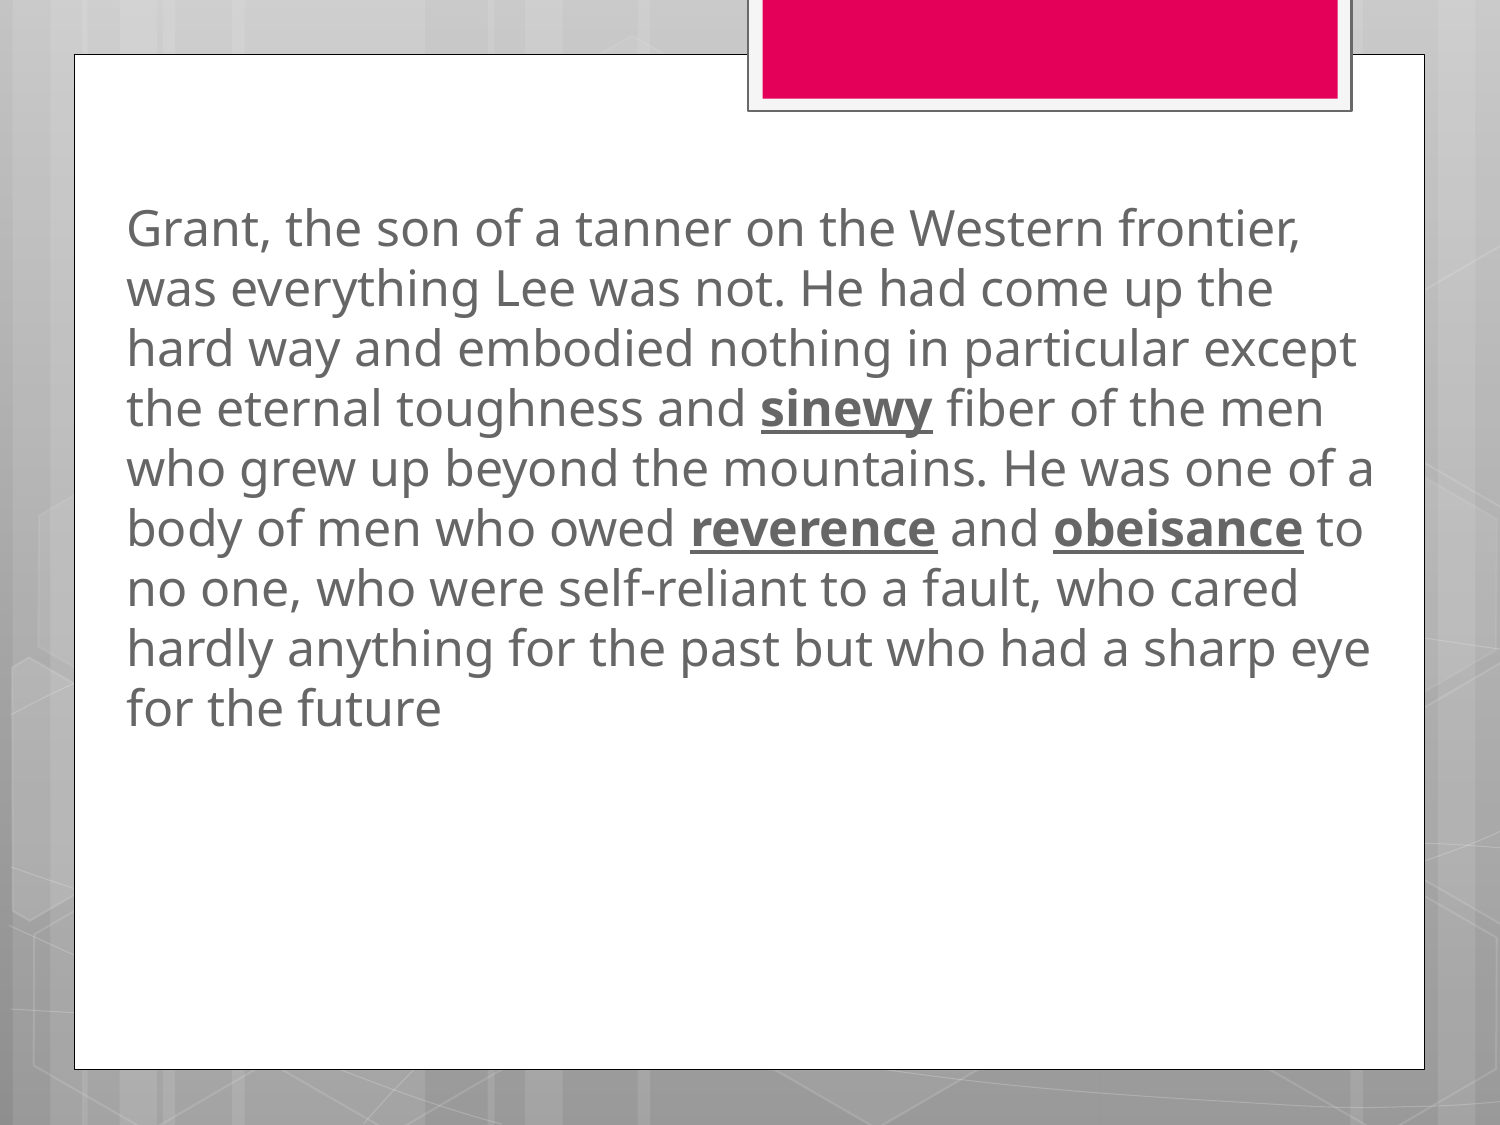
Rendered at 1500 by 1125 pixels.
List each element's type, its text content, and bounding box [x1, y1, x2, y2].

list Grant, the son of a tanner on the Western frontier, was everything Lee was not. He had come up the hard way and embodied nothing in particular except the eternal toughness and sinewy fiber of the men who grew up beyond the mountains. He was one of a body of men who owed reverence and obeisance to no one, who were self-reliant to a fault, who cared hardly anything for the past but who had a sharp eye for the future [99, 188, 1400, 1125]
